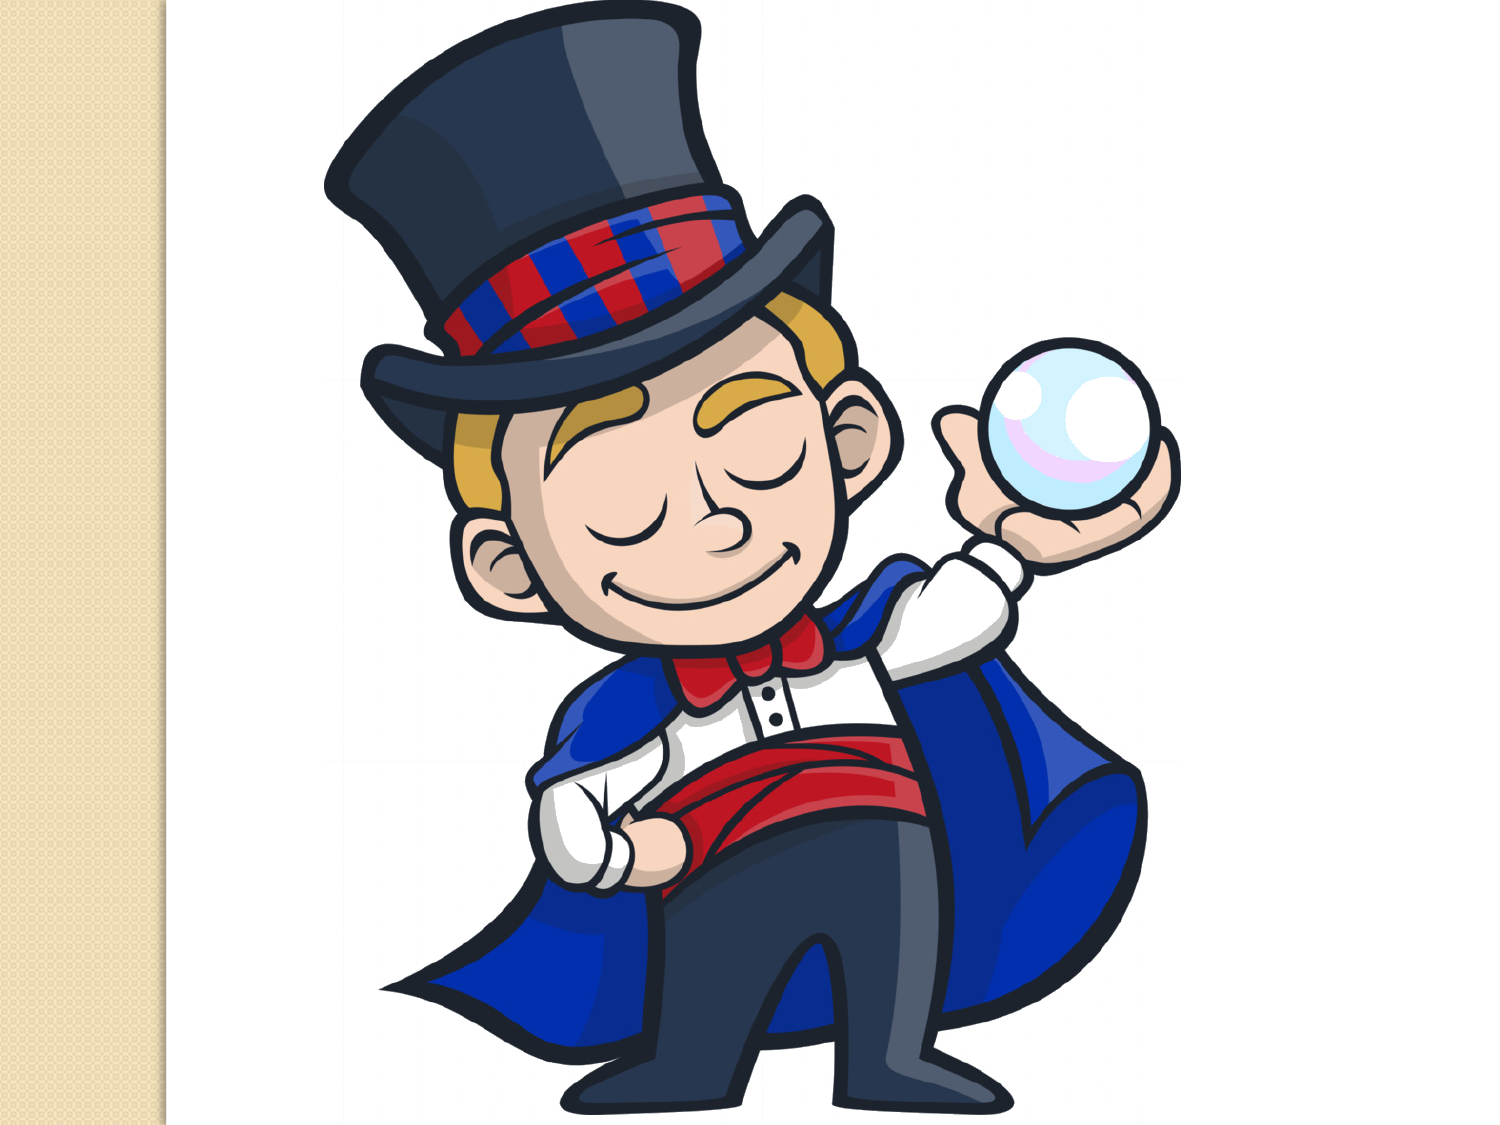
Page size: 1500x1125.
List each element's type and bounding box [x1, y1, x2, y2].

picture [324, 0, 1182, 1123]
